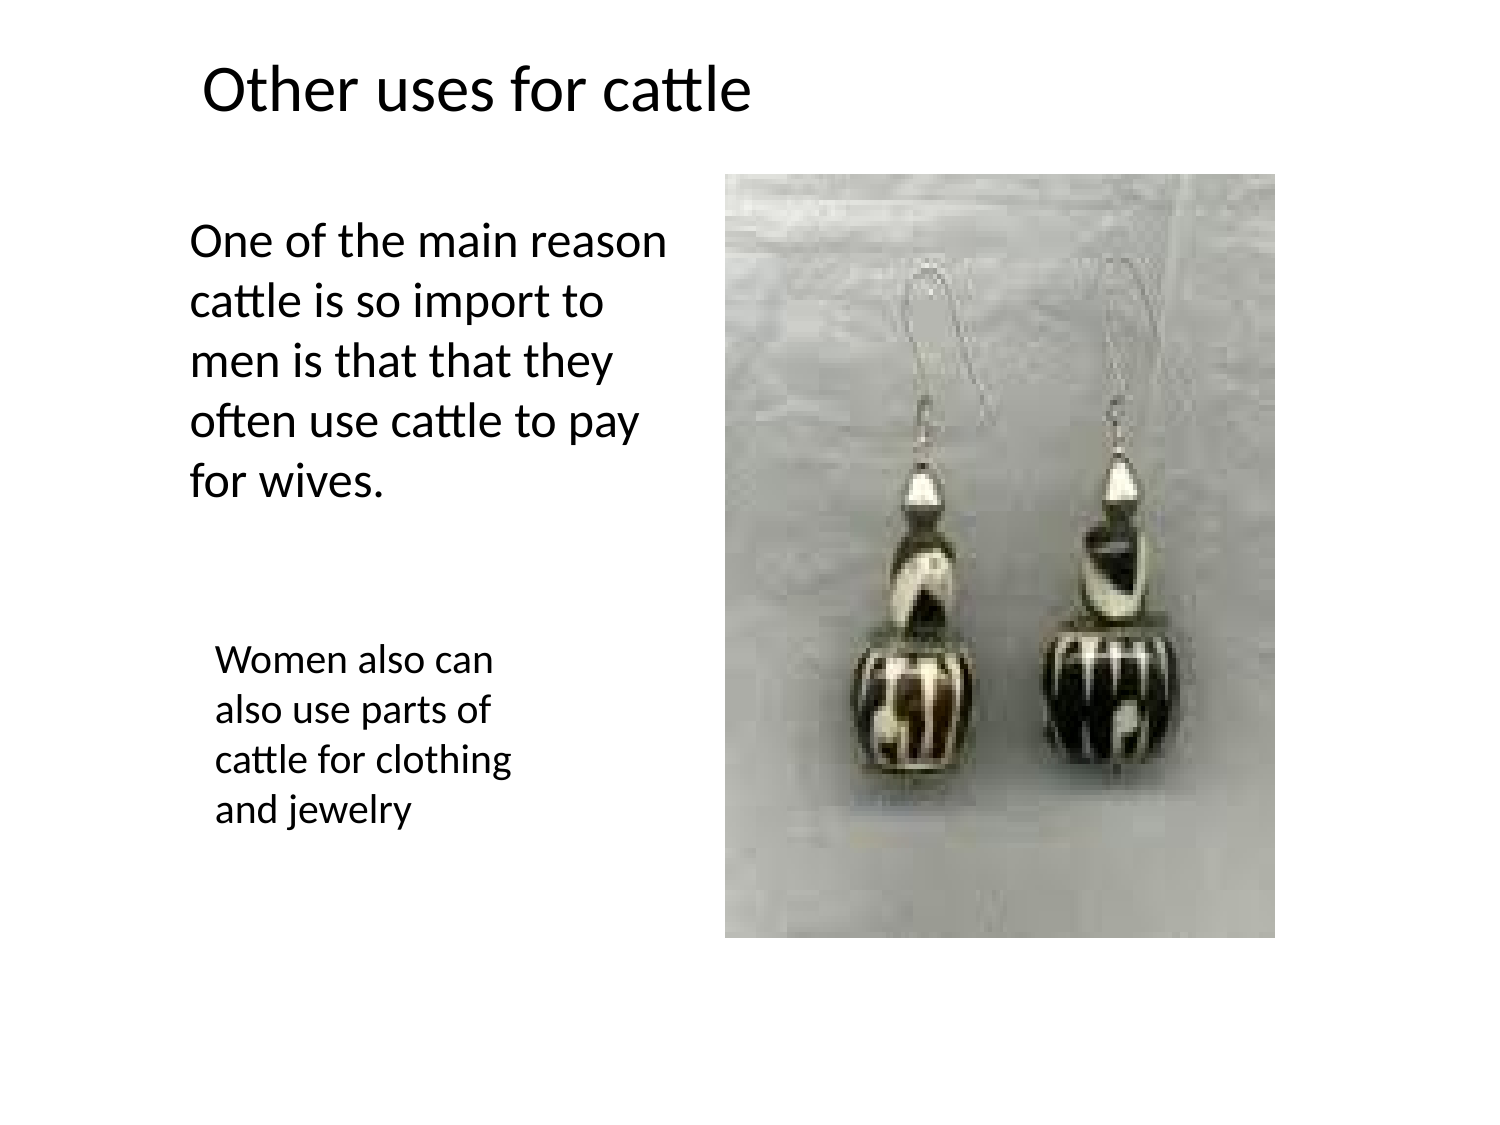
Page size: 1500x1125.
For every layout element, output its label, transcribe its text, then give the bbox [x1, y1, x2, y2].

text_box Women also can also use parts of cattle for clothing and jewelry [199, 624, 563, 840]
picture [724, 174, 1276, 938]
text_box Other uses for cattle [187, 37, 1188, 133]
text_box One of the main reason cattle is so import to men is that that they often use cattle to pay for wives. [174, 199, 700, 515]
